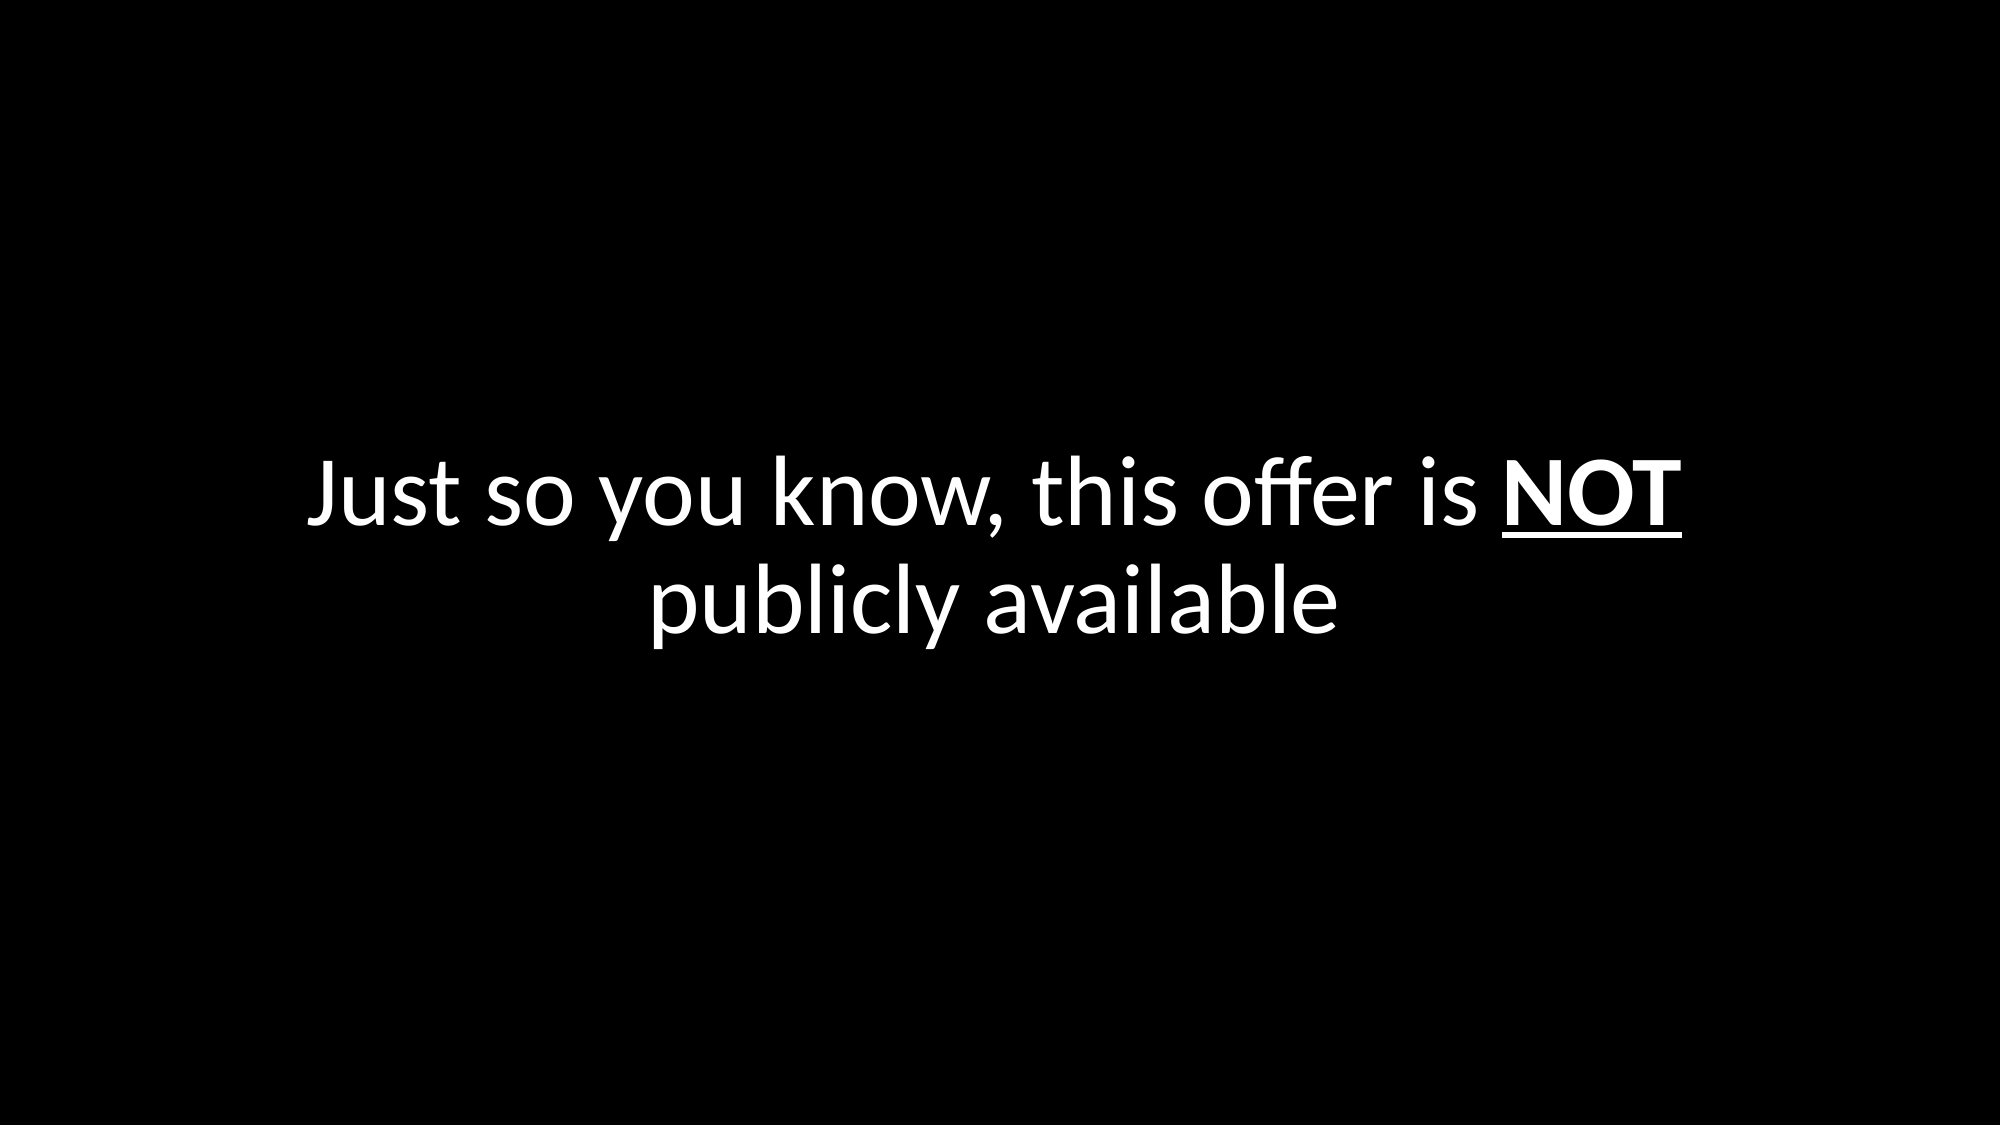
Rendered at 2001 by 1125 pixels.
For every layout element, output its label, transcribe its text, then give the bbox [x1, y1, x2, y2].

list Just so you know, this offer is NOT publicly available [131, 431, 1857, 1016]
